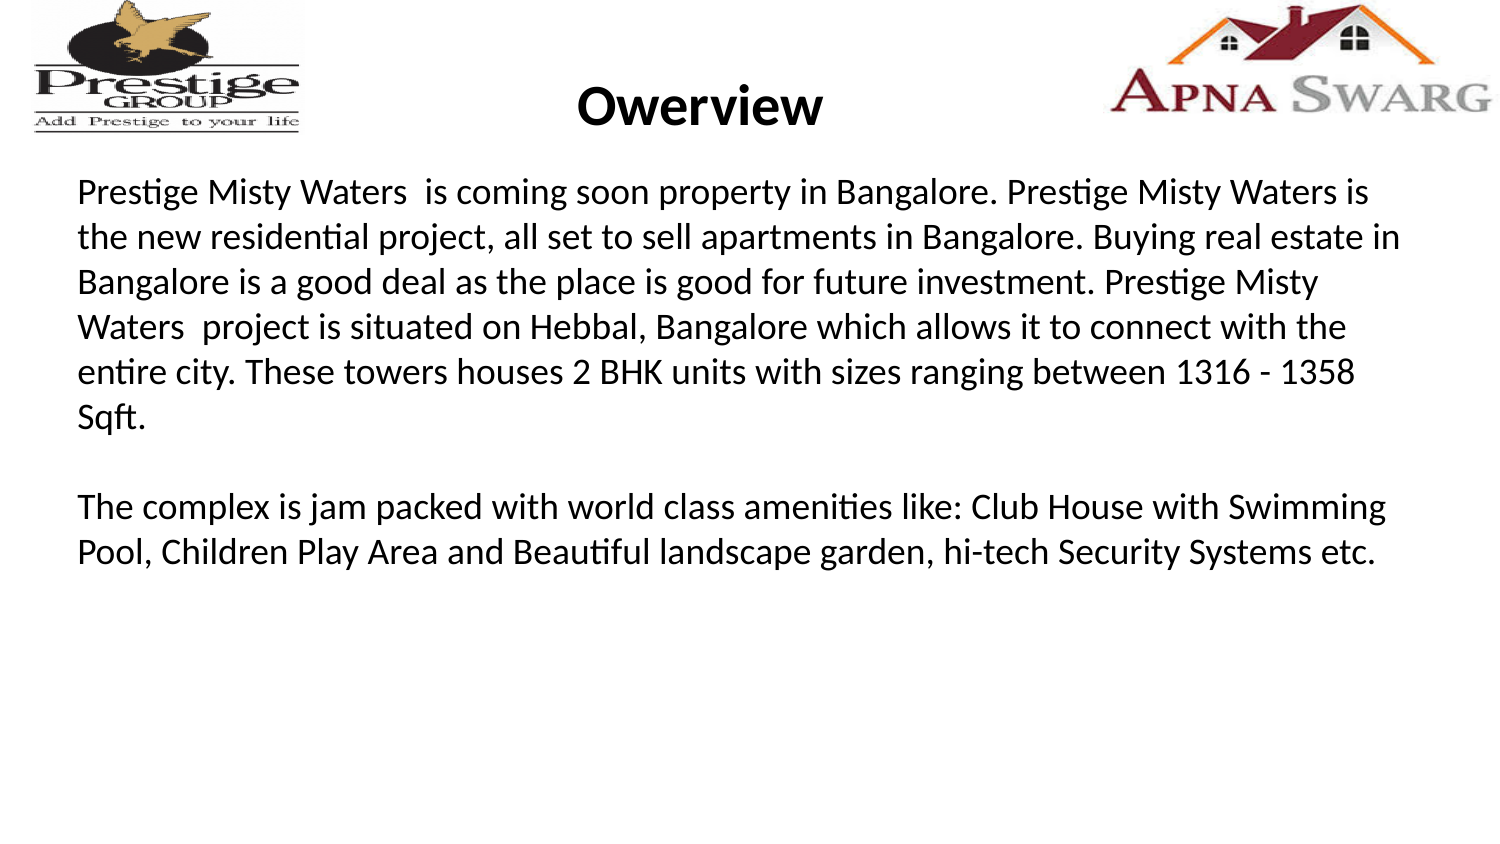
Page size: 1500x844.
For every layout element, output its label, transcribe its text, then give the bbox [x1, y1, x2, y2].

picture [1102, 0, 1500, 118]
picture [0, 0, 338, 135]
text_box Prestige Misty Waters is coming soon property in Bangalore. Prestige Misty Waters is the new residential project, all set to sell apartments in Bangalore. Buying real estate in Bangalore is a good deal as the place is good for future investment. Prestige Misty Waters project is situated on Hebbal, Bangalore which allows it to connect with the entire city. These towers houses 2 BHK units with sizes ranging between 1316 - 1358 Sqft. The complex is jam packed with world class amenities like: Club House with Swimming Pool, Children Play Area and Beautiful landscape garden, hi-tech Security Systems etc. [62, 159, 1438, 580]
text_box Owerview [562, 59, 900, 145]
